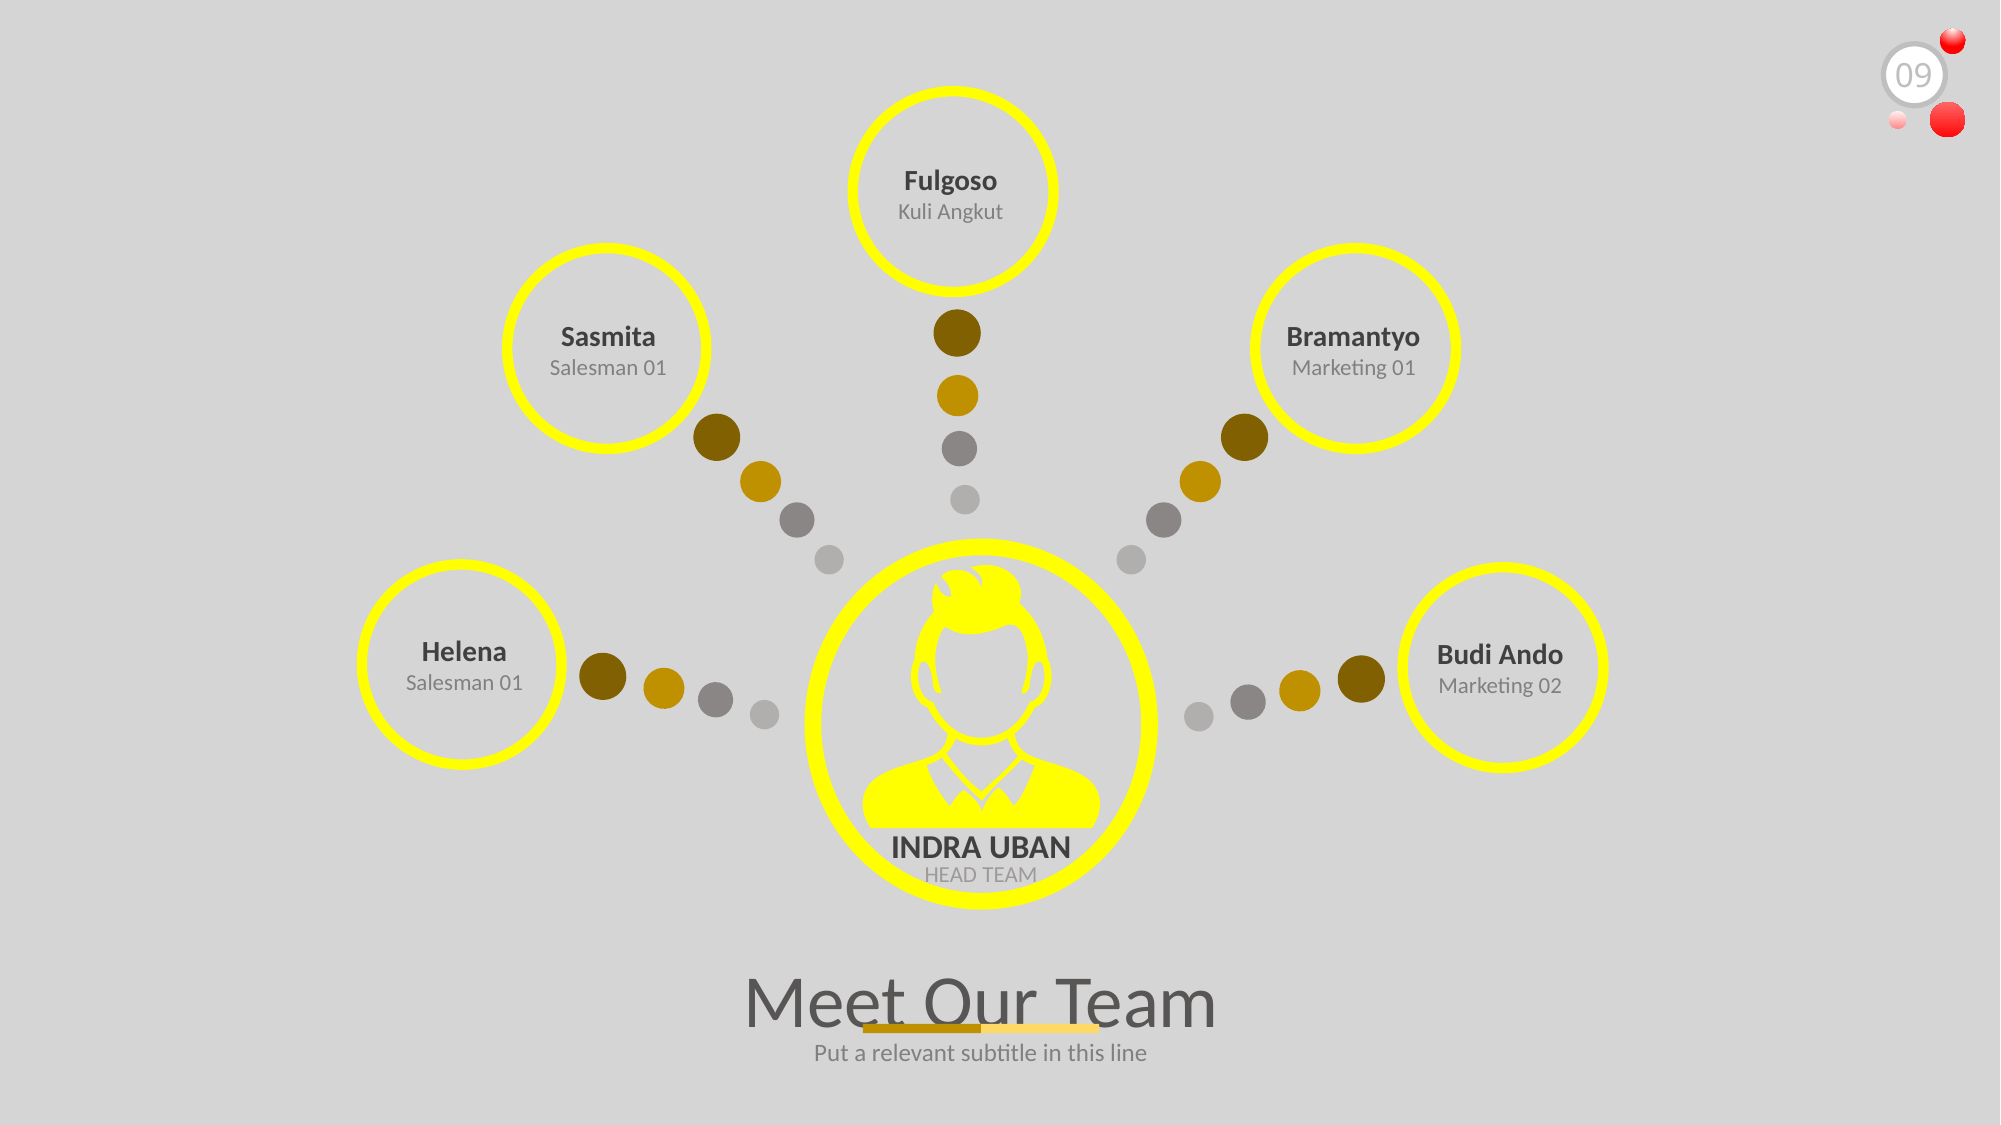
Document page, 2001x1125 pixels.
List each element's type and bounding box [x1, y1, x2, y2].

text_box [362, 564, 780, 765]
text_box [862, 1023, 1100, 1034]
text_box [507, 248, 844, 575]
text_box [852, 91, 1054, 515]
text_box [0, 0, 2000, 1125]
text_box [1876, 28, 1966, 138]
text_box [1116, 248, 1457, 575]
text_box [1184, 567, 1604, 769]
